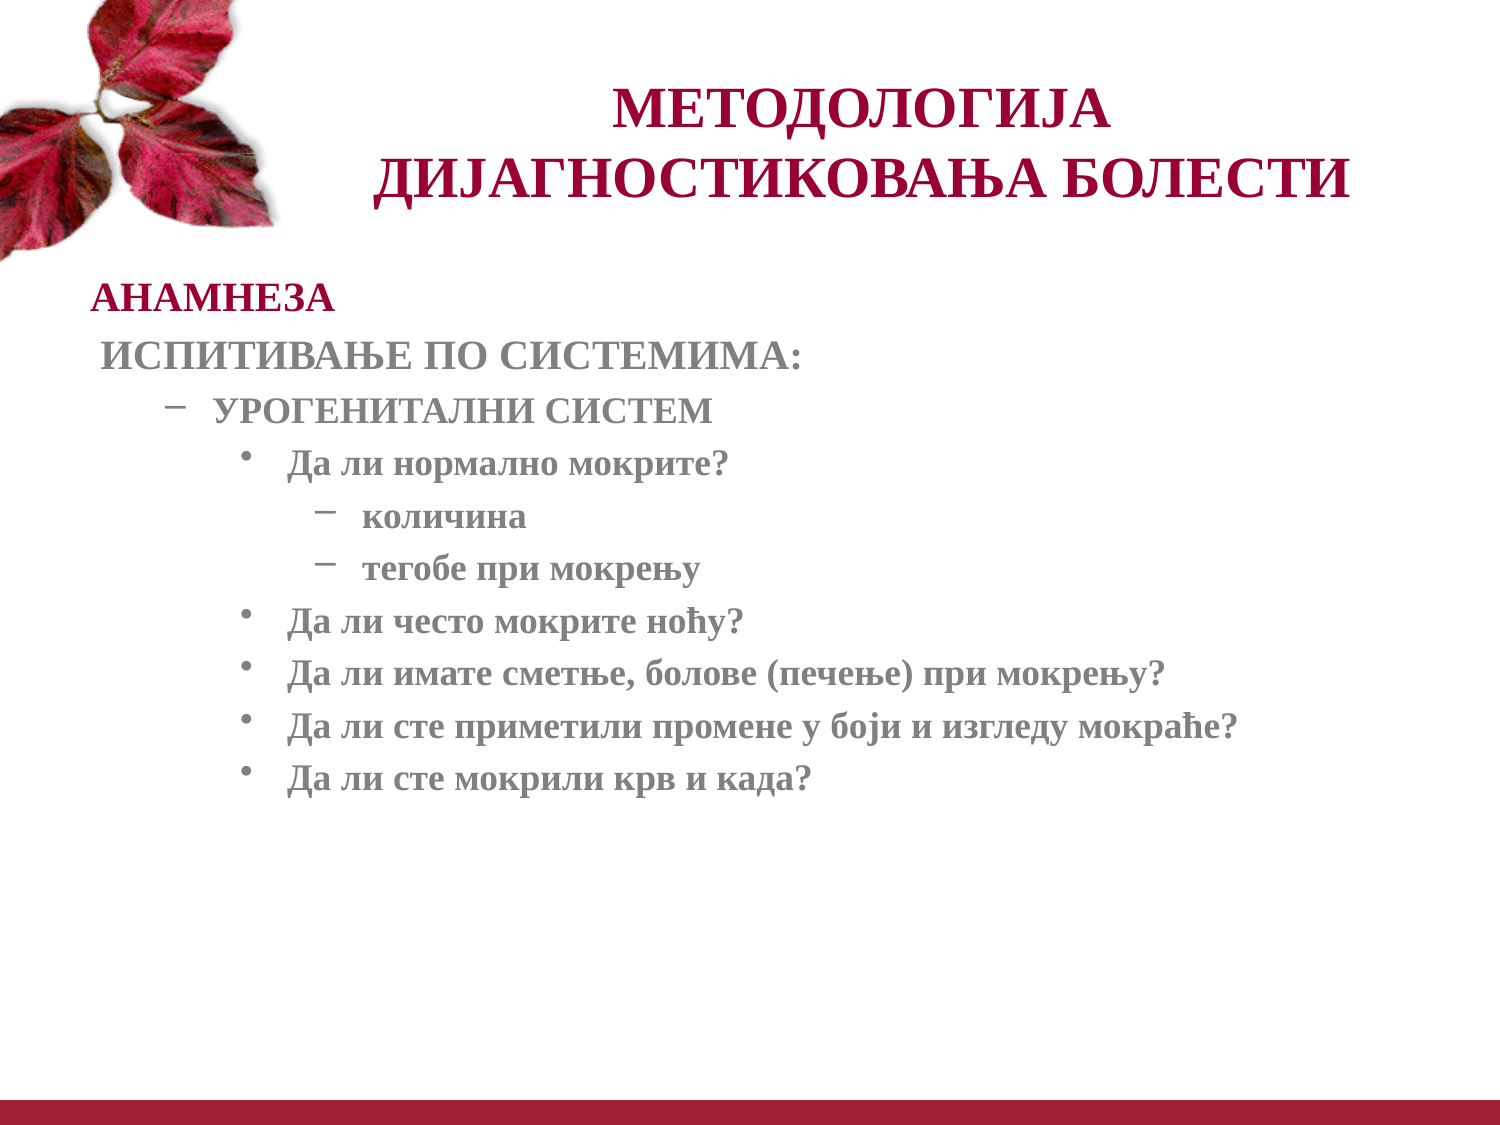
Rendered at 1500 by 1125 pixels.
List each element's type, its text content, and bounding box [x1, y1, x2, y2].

title МЕТОДОЛОГИЈА ДИЈАГНОСТИКОВАЊА БОЛЕСТИ [289, 44, 1436, 233]
list АНАМНЕЗА ИСПИТИВАЊЕ ПО СИСТЕМИМА: УРОГЕНИТАЛНИ СИСТЕМ Да ли нормално мокрите? количина тегобе при мокрењу Да ли често мокрите ноћу? Да ли имате сметње, болове (печење) при мокрењу? Да ли сте приметили промене у боји и изгледу мокраће? Да ли сте мокрили крв и када? [74, 262, 1426, 1006]
picture [0, 0, 295, 273]
